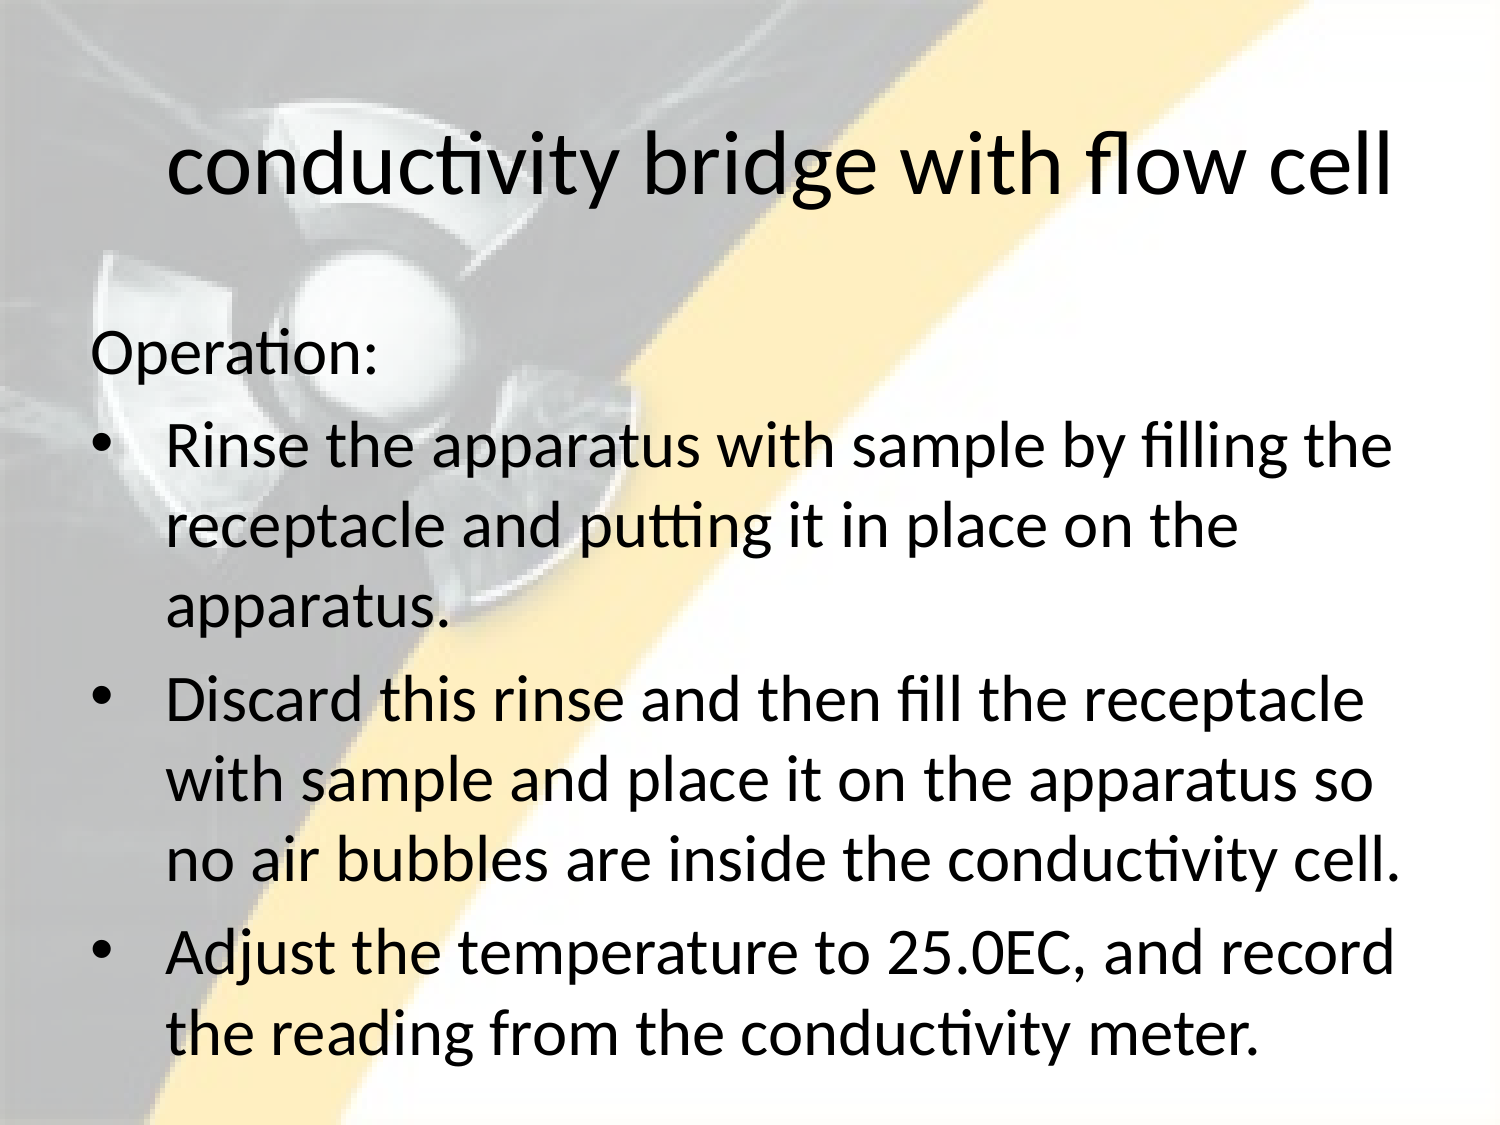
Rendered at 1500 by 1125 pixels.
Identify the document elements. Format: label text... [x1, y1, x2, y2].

subtitle Operation: Rinse the apparatus with sample by filling the receptacle and putting it in place on the apparatus. Discard this rinse and then fill the receptacle with sample and place it on the apparatus so no air bubbles are inside the conductivity cell. Adjust the temperature to 25.0EC, and record the reading from the conductivity meter. [75, 299, 1438, 1125]
title conductivity bridge with flow cell [87, 37, 1475, 279]
